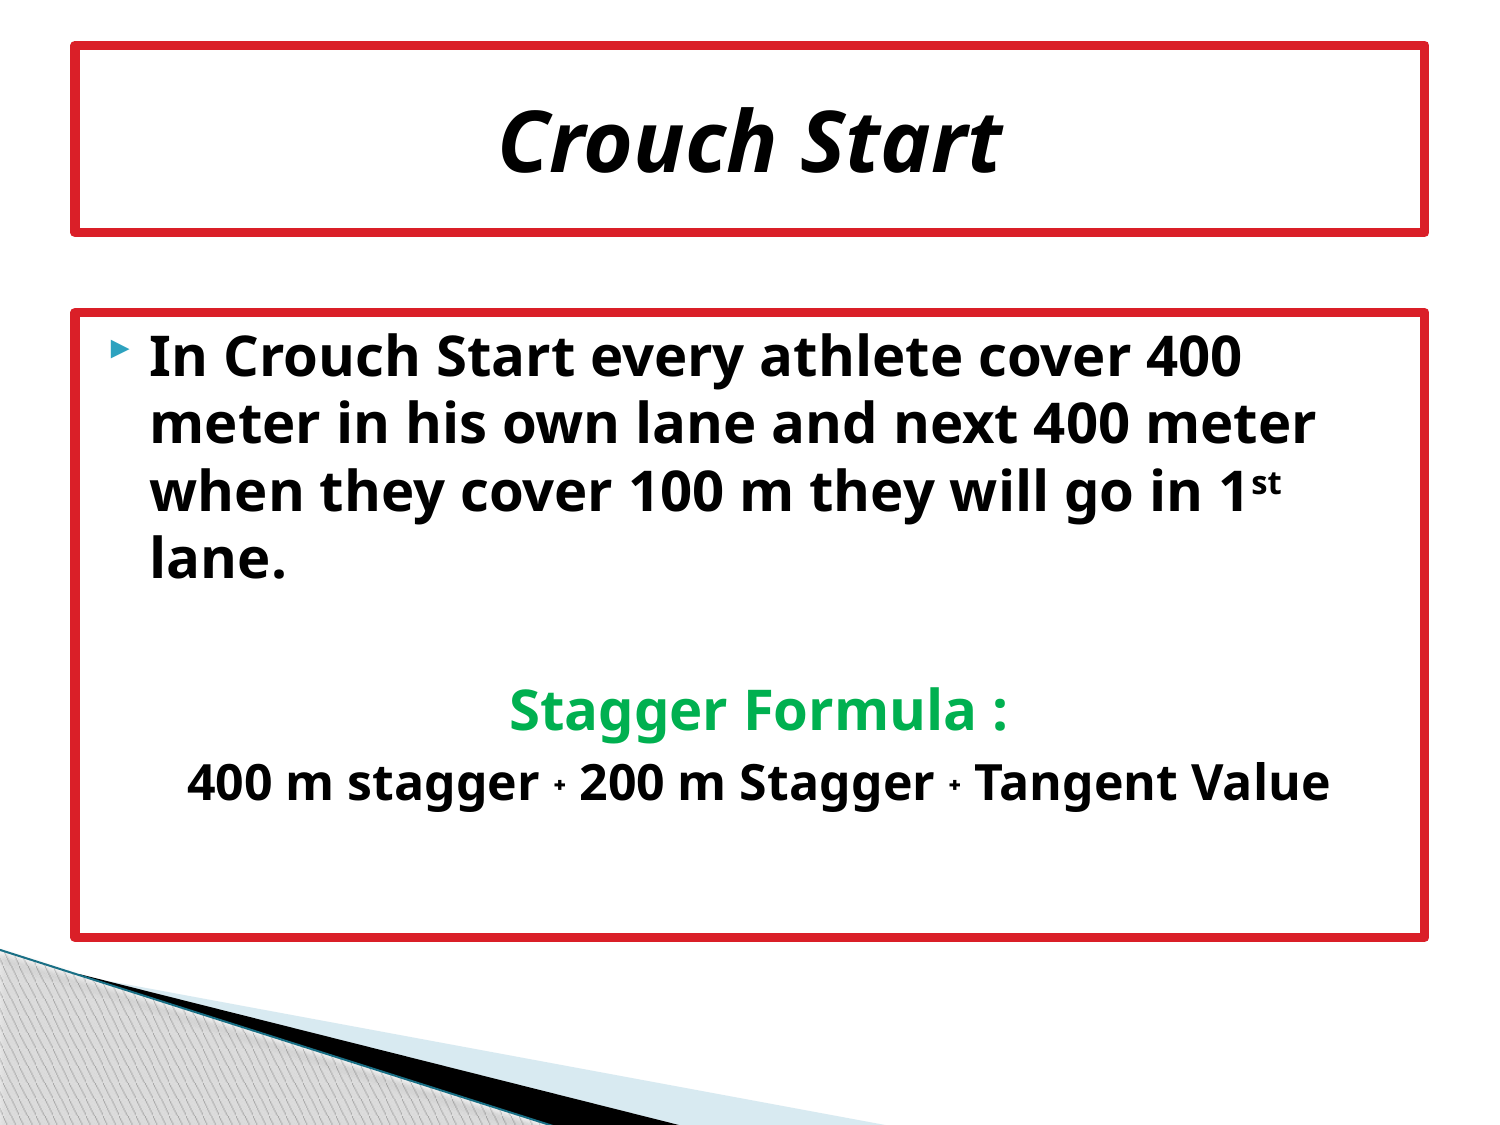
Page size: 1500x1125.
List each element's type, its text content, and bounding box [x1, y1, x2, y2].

list In Crouch Start every athlete cover 400 meter in his own lane and next 400 meter when they cover 100 m they will go in 1st lane. Stagger Formula : 400 m stagger ˖ 200 m Stagger ˖ Tangent Value [70, 308, 1429, 942]
title Crouch Start [70, 41, 1429, 237]
